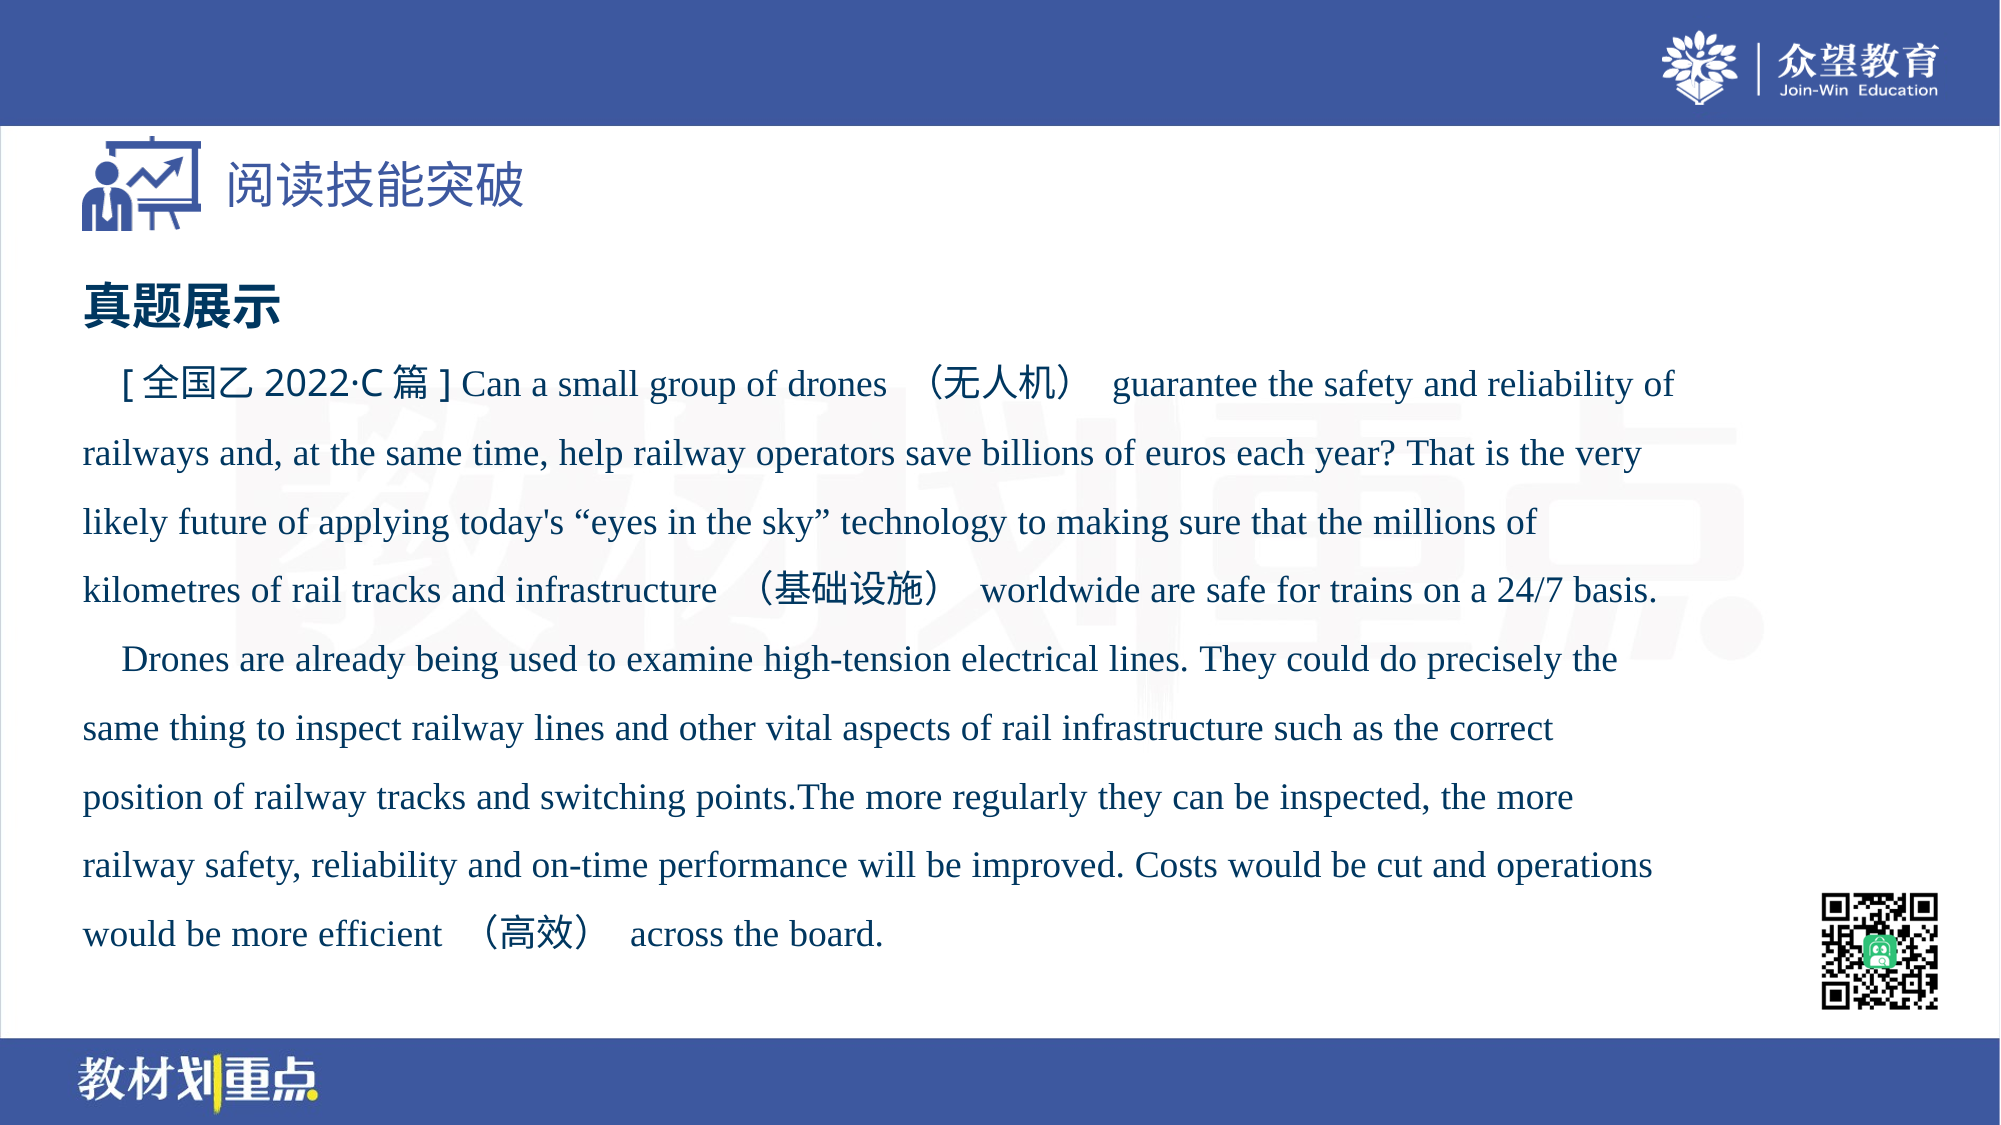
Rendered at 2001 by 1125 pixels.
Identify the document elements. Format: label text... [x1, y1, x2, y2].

text_box 真题展示 [82, 247, 1817, 335]
text_box [全国乙2022·C篇] Can a small group of drones （无人机） guarantee the safety and reliability of railways and, at the same time, help railway operators save billions of euros each year? That is the very likely future of applying today's “eyes in the sky” technology to making sure that the millions of kilometres of rail tracks and infrastructure （基础设施） worldwide are safe for trains on a 24/7 basis. Drones are already being used to examine high-tension electrical lines. They could do precisely the same thing to inspect railway lines and other vital aspects of rail infrastructure such as the correct position of railway tracks and switching points.The more regularly they can be inspected, the more railway safety, reliability and on-time performance will be improved. Costs would be cut and operations would be more efficient （高效） across the board. [82, 335, 1817, 955]
picture [0, 0, 2000, 1125]
